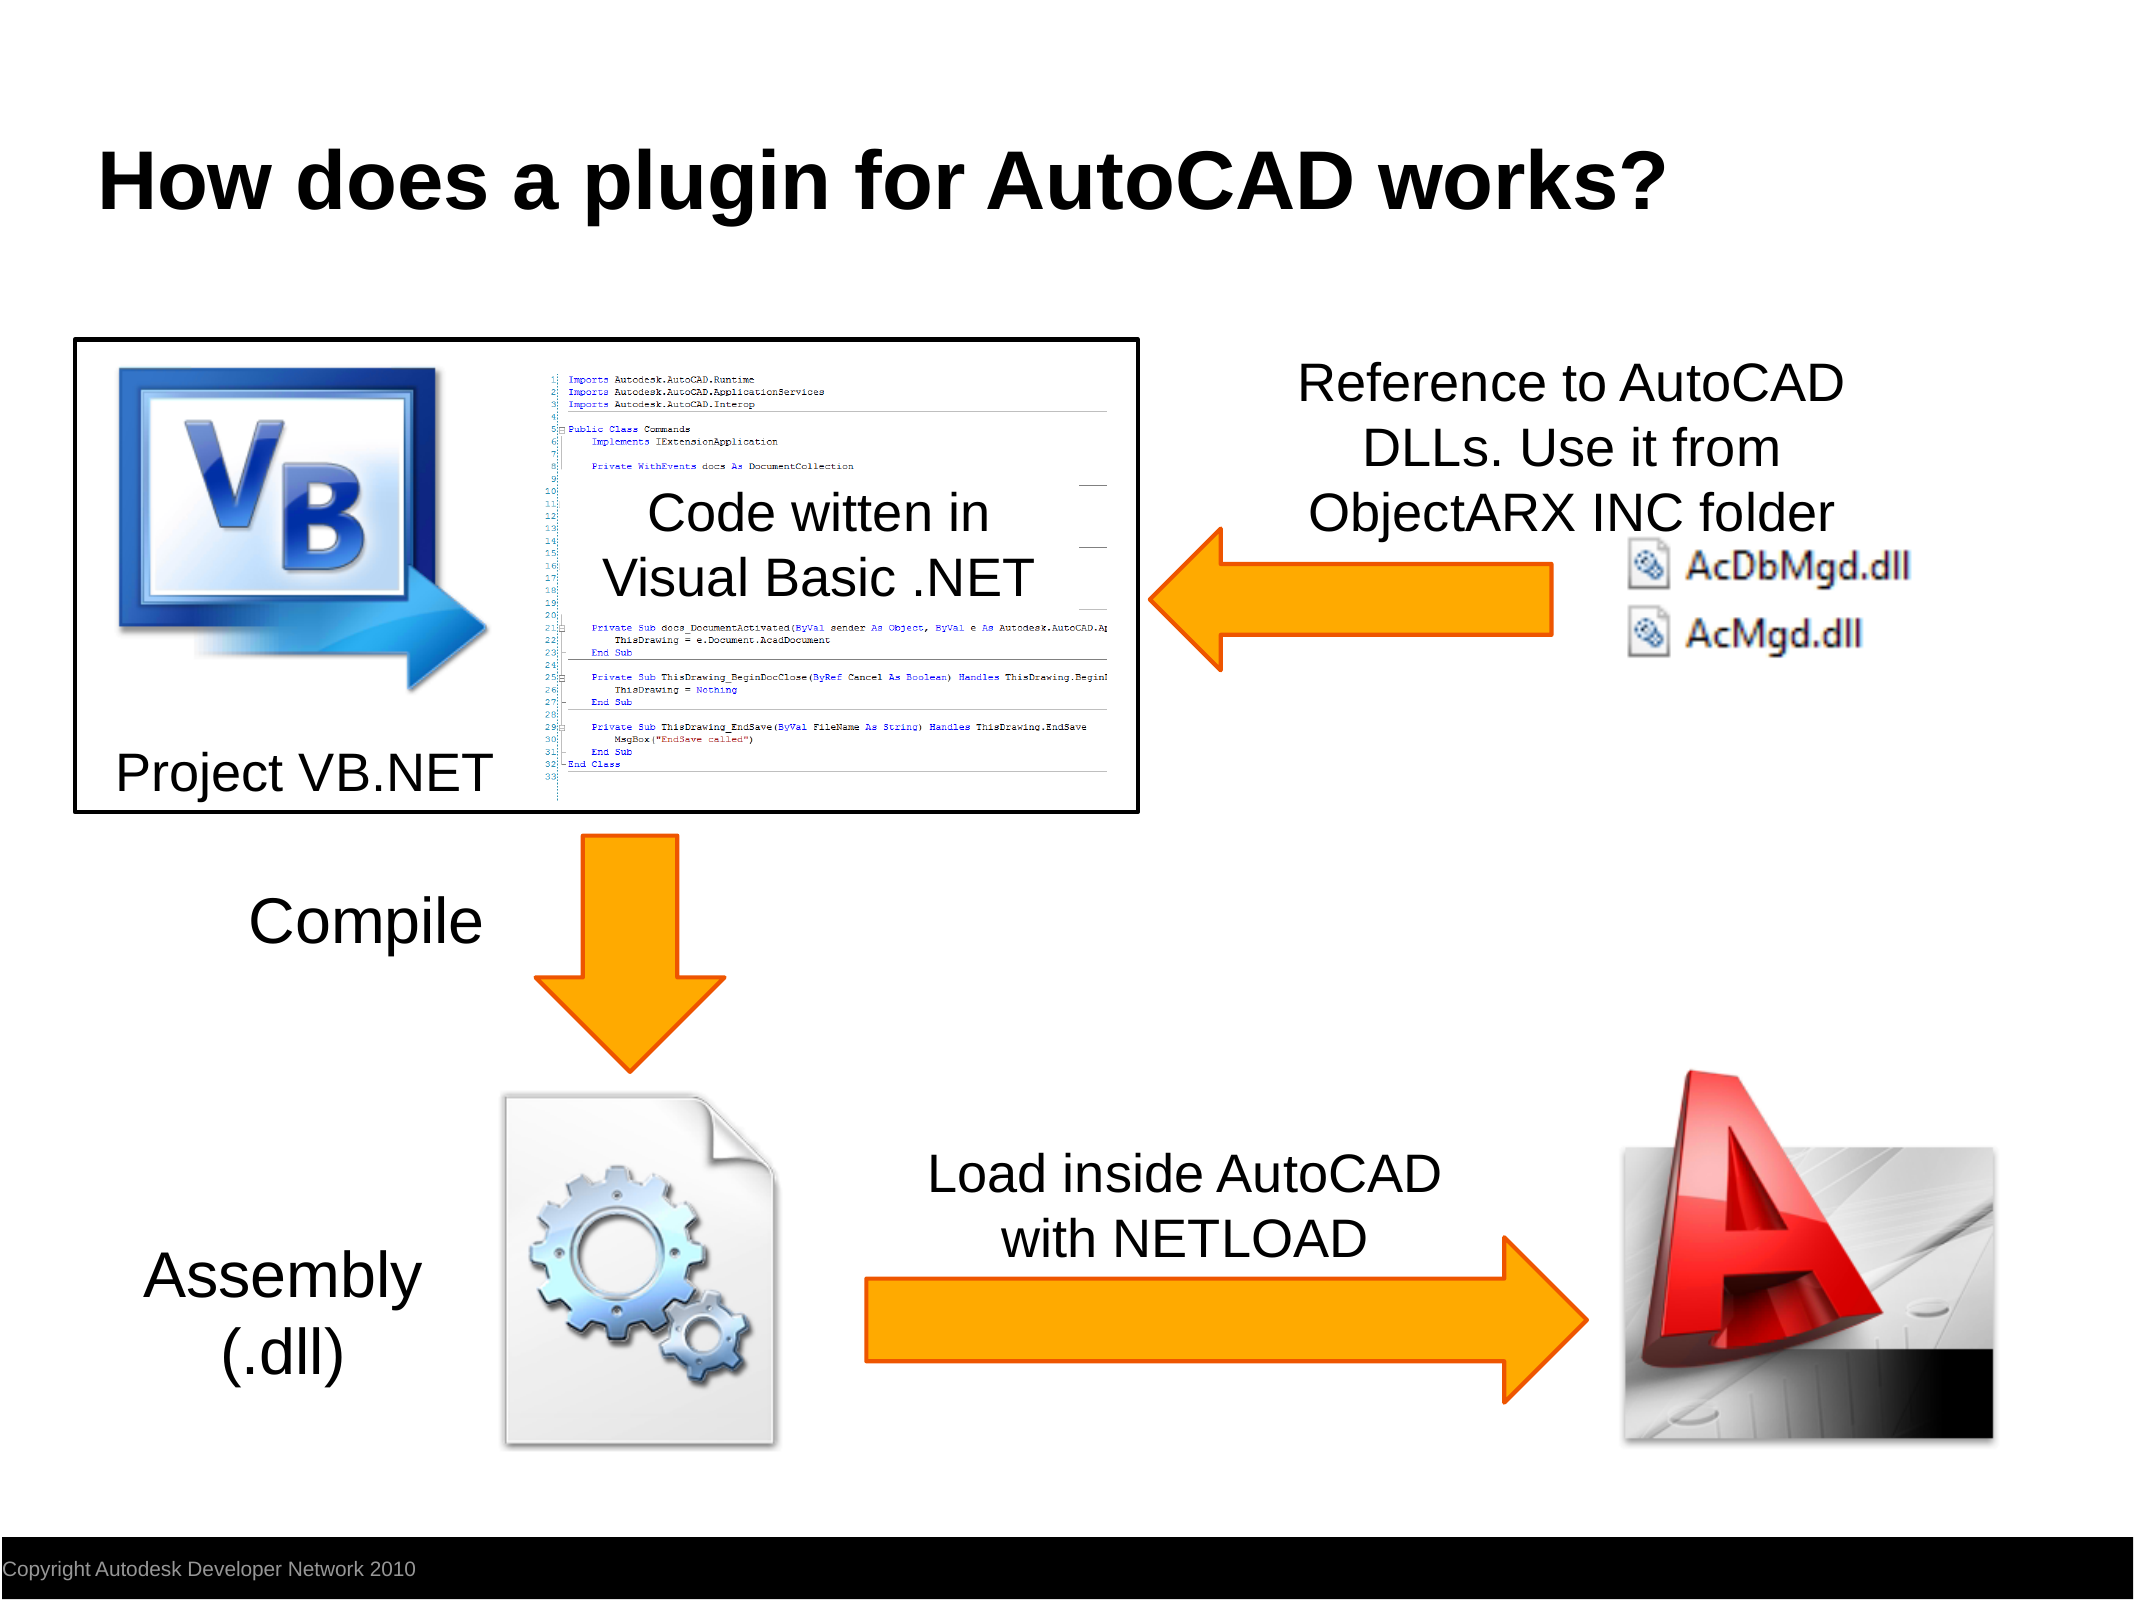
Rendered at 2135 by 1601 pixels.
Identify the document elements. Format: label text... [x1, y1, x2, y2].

text_box Project VB.NET [100, 729, 511, 810]
text_box Assembly (.dll) [128, 1225, 438, 1396]
text_box Load inside AutoCAD with NETLOAD [866, 1130, 1505, 1276]
picture [488, 1083, 803, 1472]
picture [110, 351, 499, 705]
title How does a plugin for AutoCAD works? [96, 59, 2028, 293]
picture [1610, 516, 2008, 671]
picture [535, 374, 1107, 801]
text_box [1147, 526, 1554, 673]
text_box [74, 339, 1138, 813]
picture [1610, 1059, 2024, 1452]
text_box [864, 1235, 1590, 1405]
text_box [533, 833, 727, 1074]
text_box Reference to AutoCAD DLLs. Use it from ObjectARX INC folder [1226, 339, 1918, 550]
text_box Compile [233, 871, 500, 964]
